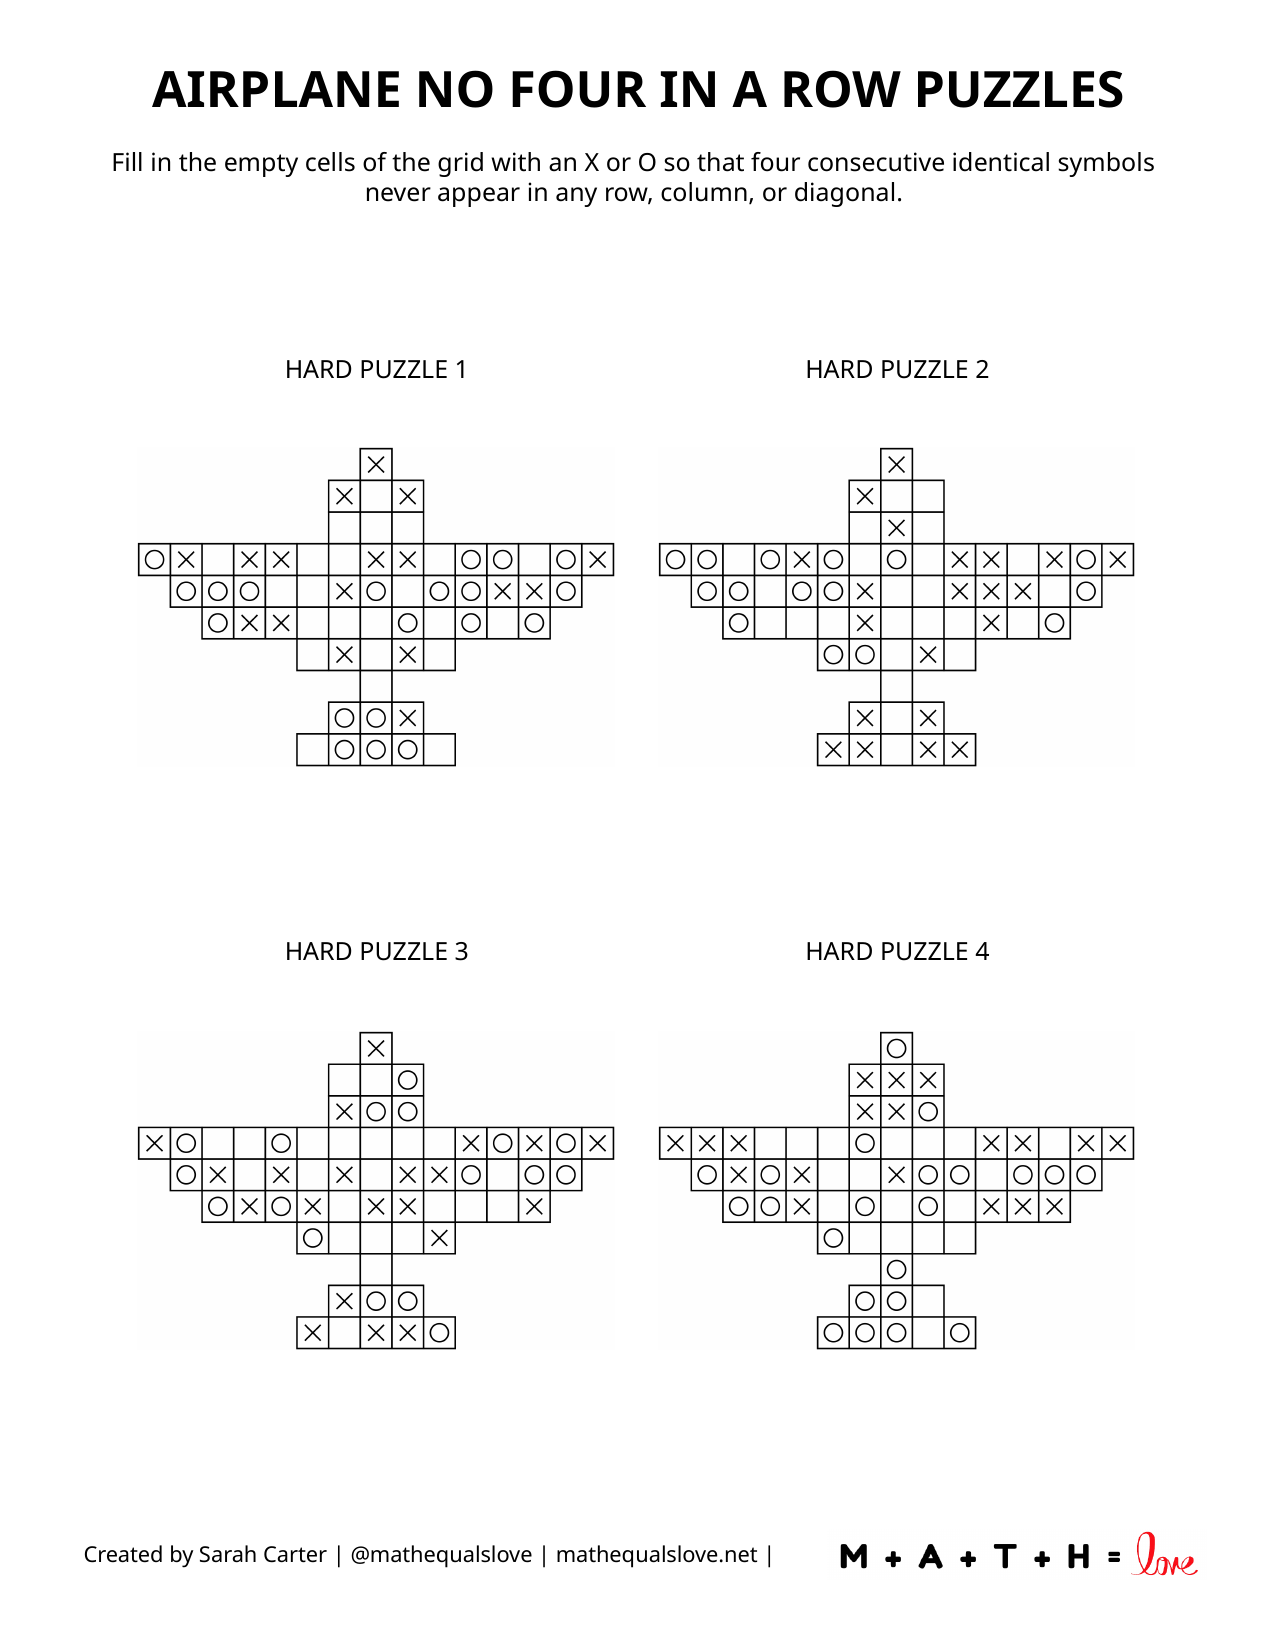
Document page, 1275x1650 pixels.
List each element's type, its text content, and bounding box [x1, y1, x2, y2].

text_box AIRPLANE NO FOUR IN A ROW PUZZLES [66, 49, 1211, 125]
text_box HARD PUZZLE 1 [138, 353, 617, 404]
text_box Fill in the empty cells of the grid with an X or O so that four consecutive identical symbols never appear in any row, column, or diagonal. [0, 139, 1275, 215]
picture [136, 1030, 615, 1351]
text_box Created by Sarah Carter | @mathequalslove | mathequalslove.net | [68, 1533, 826, 1575]
picture [826, 1528, 1207, 1580]
text_box HARD PUZZLE 4 [658, 935, 1137, 987]
text_box HARD PUZZLE 3 [138, 935, 617, 987]
picture [136, 447, 615, 768]
text_box HARD PUZZLE 2 [658, 353, 1137, 404]
picture [657, 1030, 1136, 1351]
picture [657, 447, 1136, 768]
